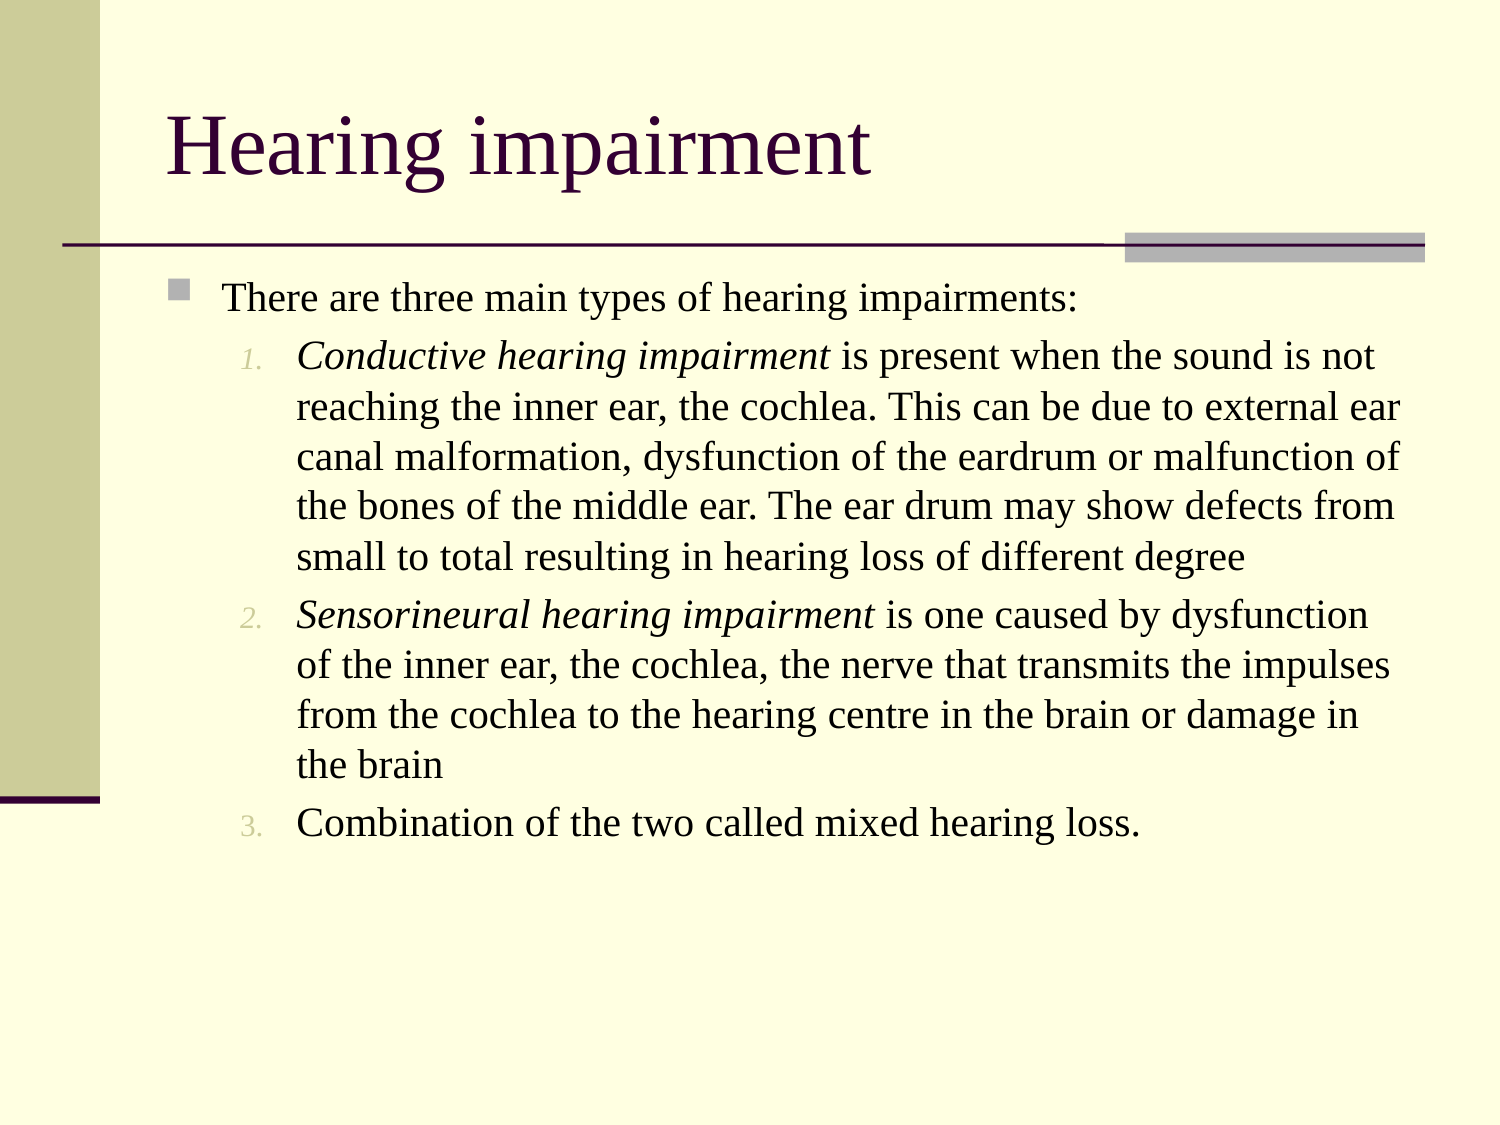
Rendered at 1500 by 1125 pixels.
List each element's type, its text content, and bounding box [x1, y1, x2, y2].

list There are three main types of hearing impairments: Conductive hearing impairment is present when the sound is not reaching the inner ear, the cochlea. This can be due to external ear canal malformation, dysfunction of the eardrum or malfunction of the bones of the middle ear. The ear drum may show defects from small to total resulting in hearing loss of different degree Sensorineural hearing impairment is one caused by dysfunction of the inner ear, the cochlea, the nerve that transmits the impulses from the cochlea to the hearing centre in the brain or damage in the brain Combination of the two called mixed hearing loss. [149, 262, 1426, 1006]
title Hearing impairment [149, 45, 1426, 234]
